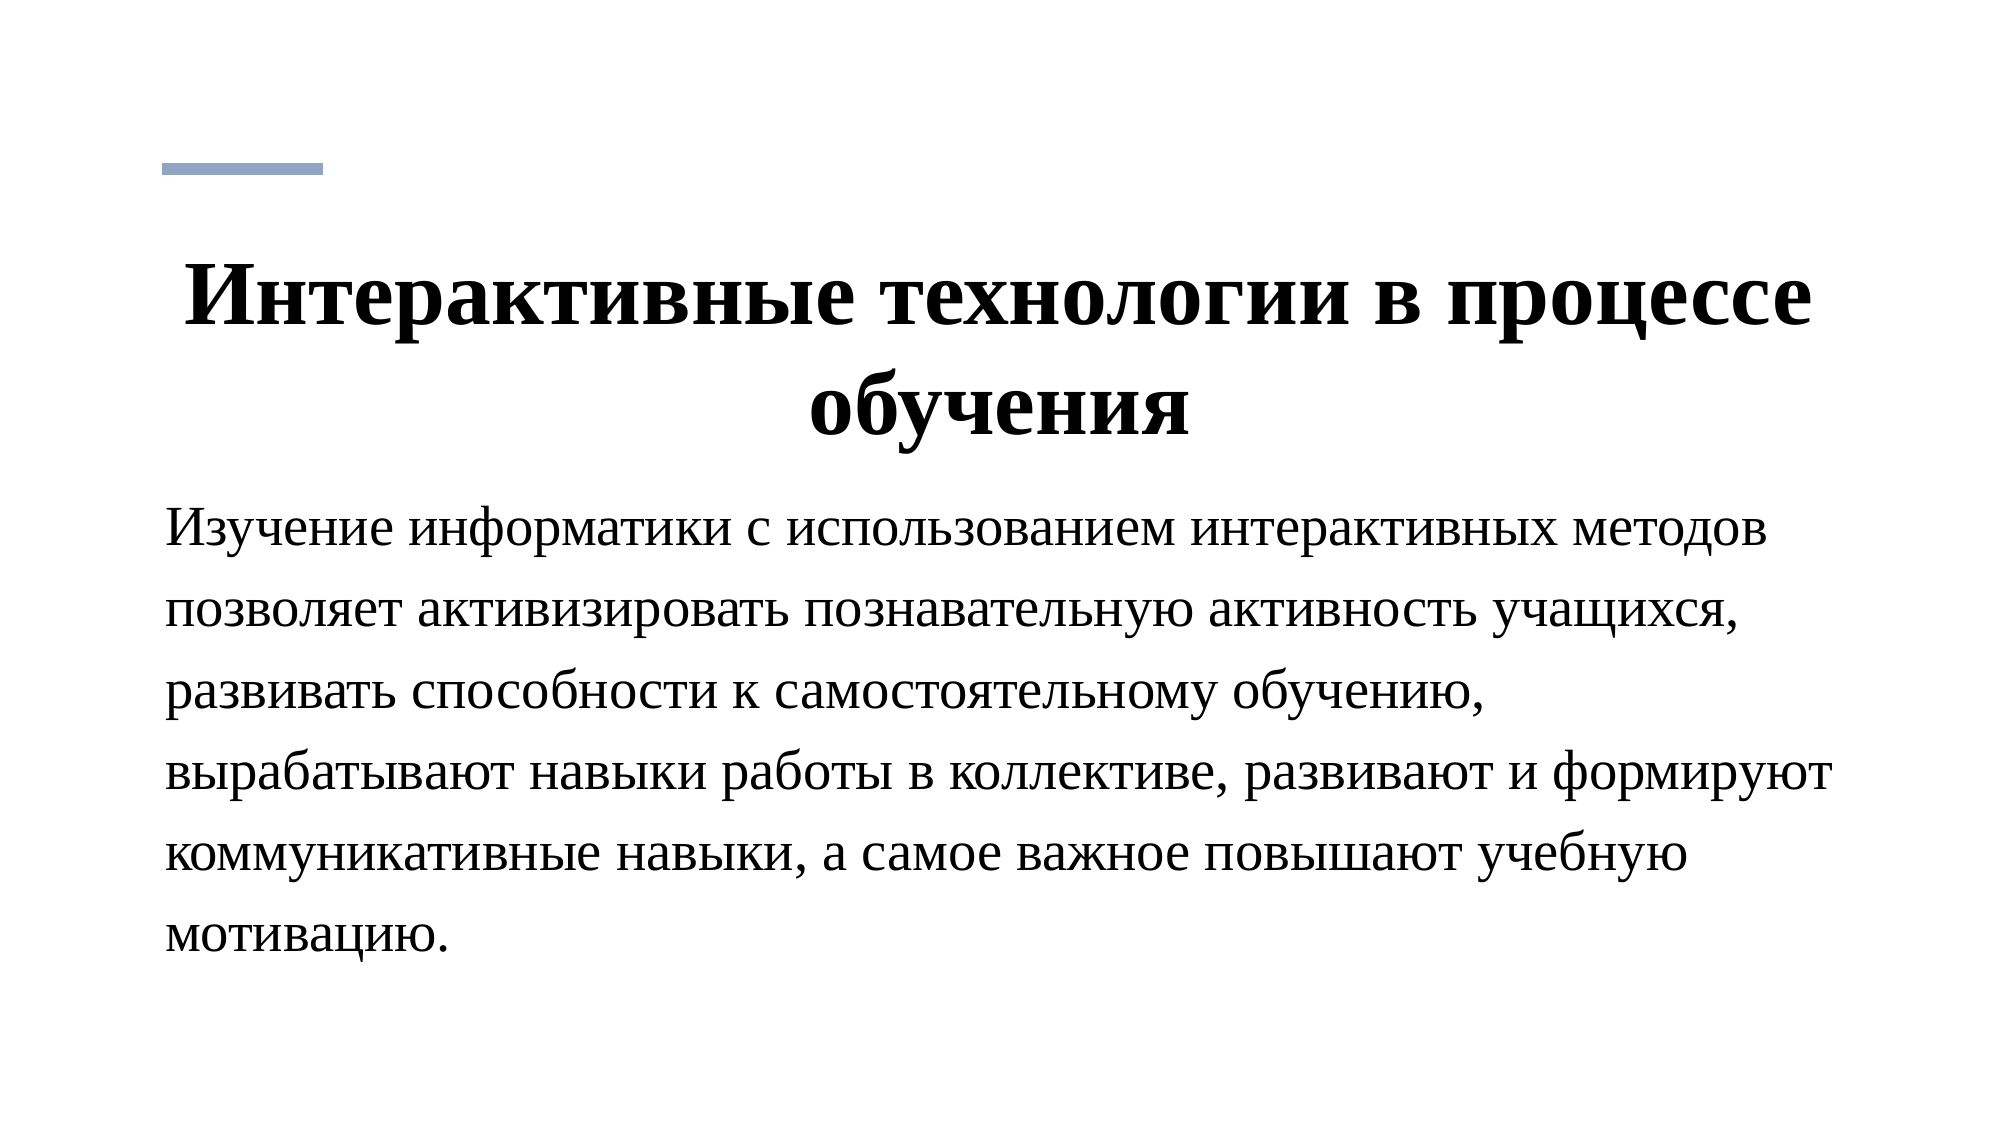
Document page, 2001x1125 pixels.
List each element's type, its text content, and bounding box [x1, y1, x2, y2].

title Интерактивные технологии в процессе обучения [150, 224, 1850, 441]
list Изучение информатики с использованием интерактивных методов позволяет активизировать познавательную активность учащихся, развивать способности к самостоятельному обучению, вырабатывают навыки работы в коллективе, развивают и формируют коммуникативные навыки, а самое важное повышают учебную мотивацию. [150, 468, 1850, 975]
